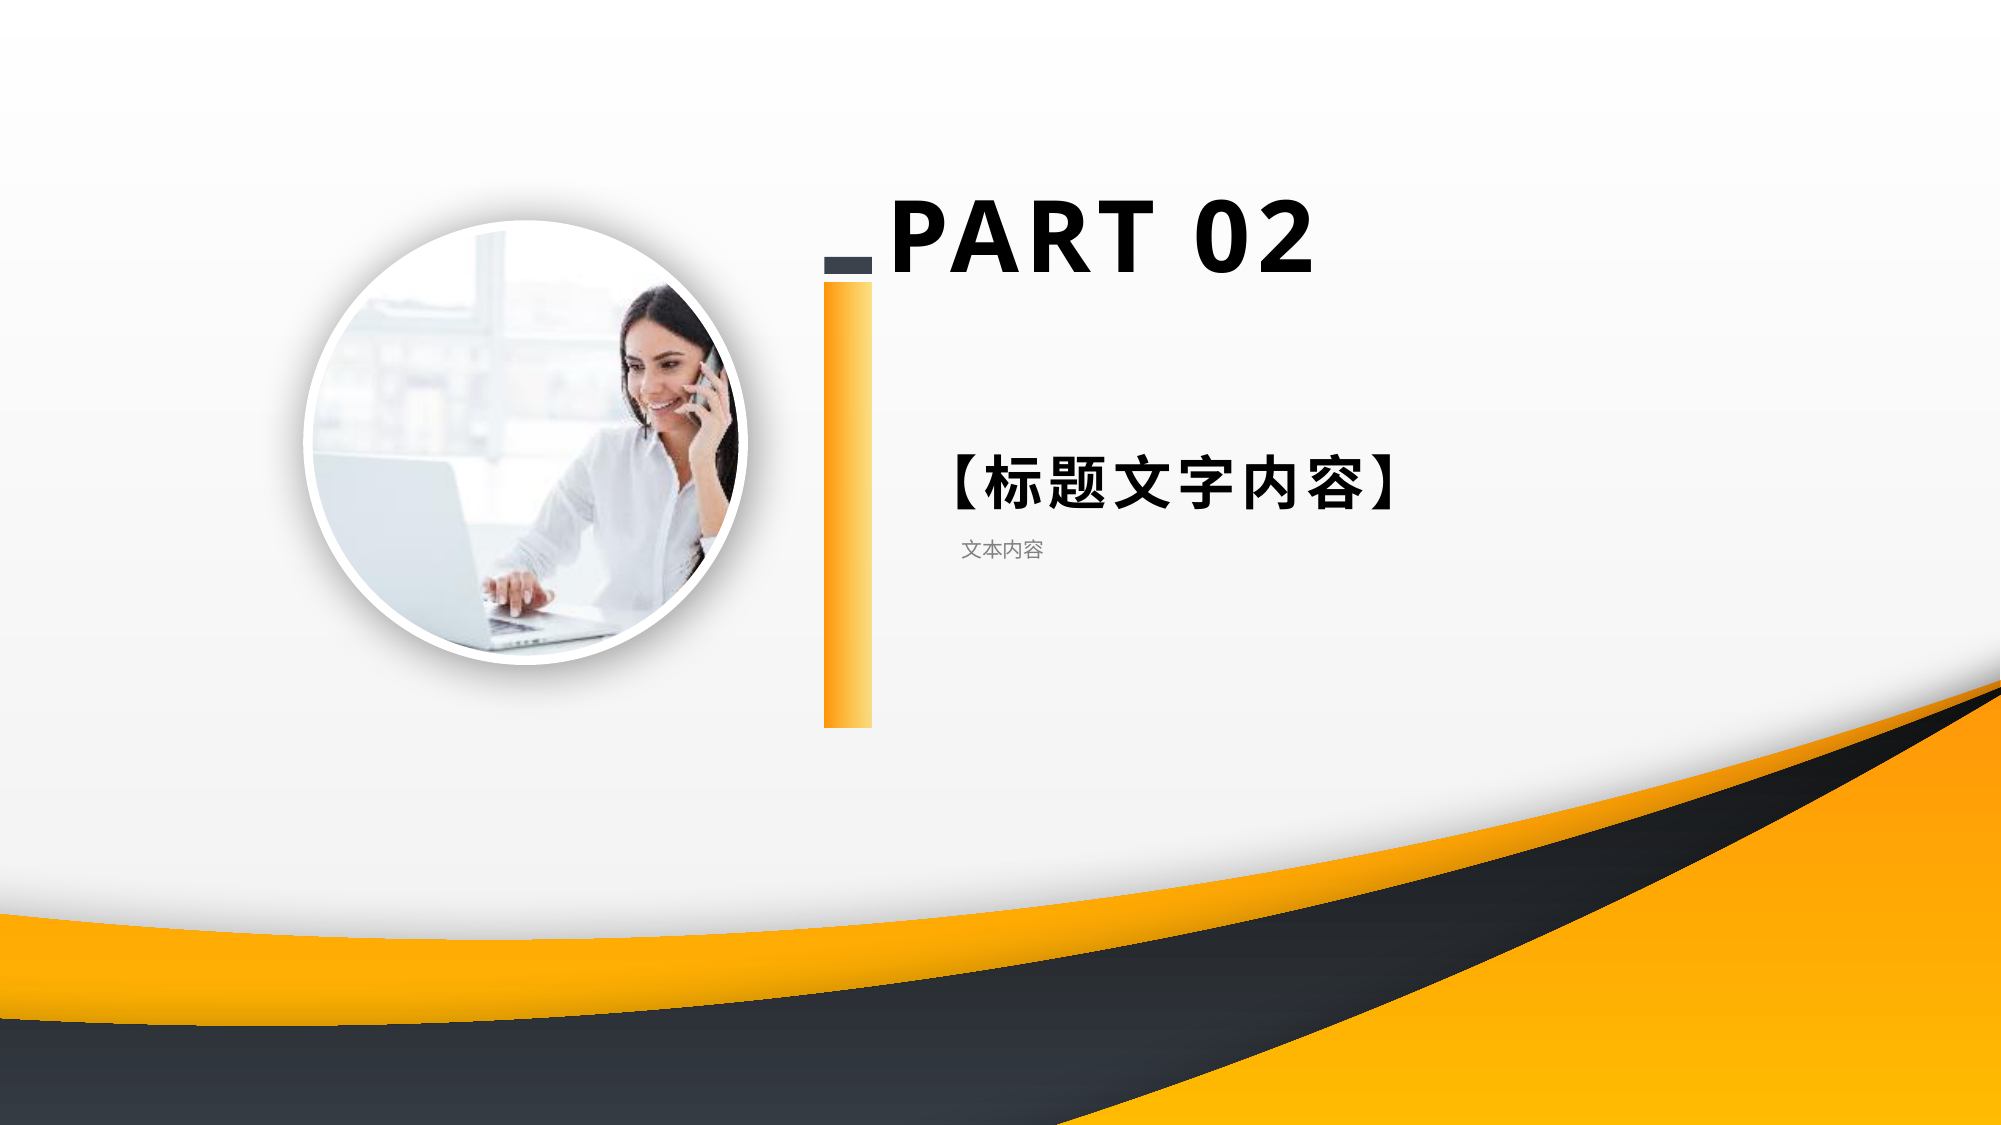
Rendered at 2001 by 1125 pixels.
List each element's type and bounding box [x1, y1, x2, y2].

text_box [612, 468, 871, 516]
text_box [306, 223, 745, 662]
text_box [0, 813, 1553, 997]
text_box [1057, 695, 2000, 1125]
text_box [871, 165, 1579, 570]
text_box [0, 742, 1859, 1125]
